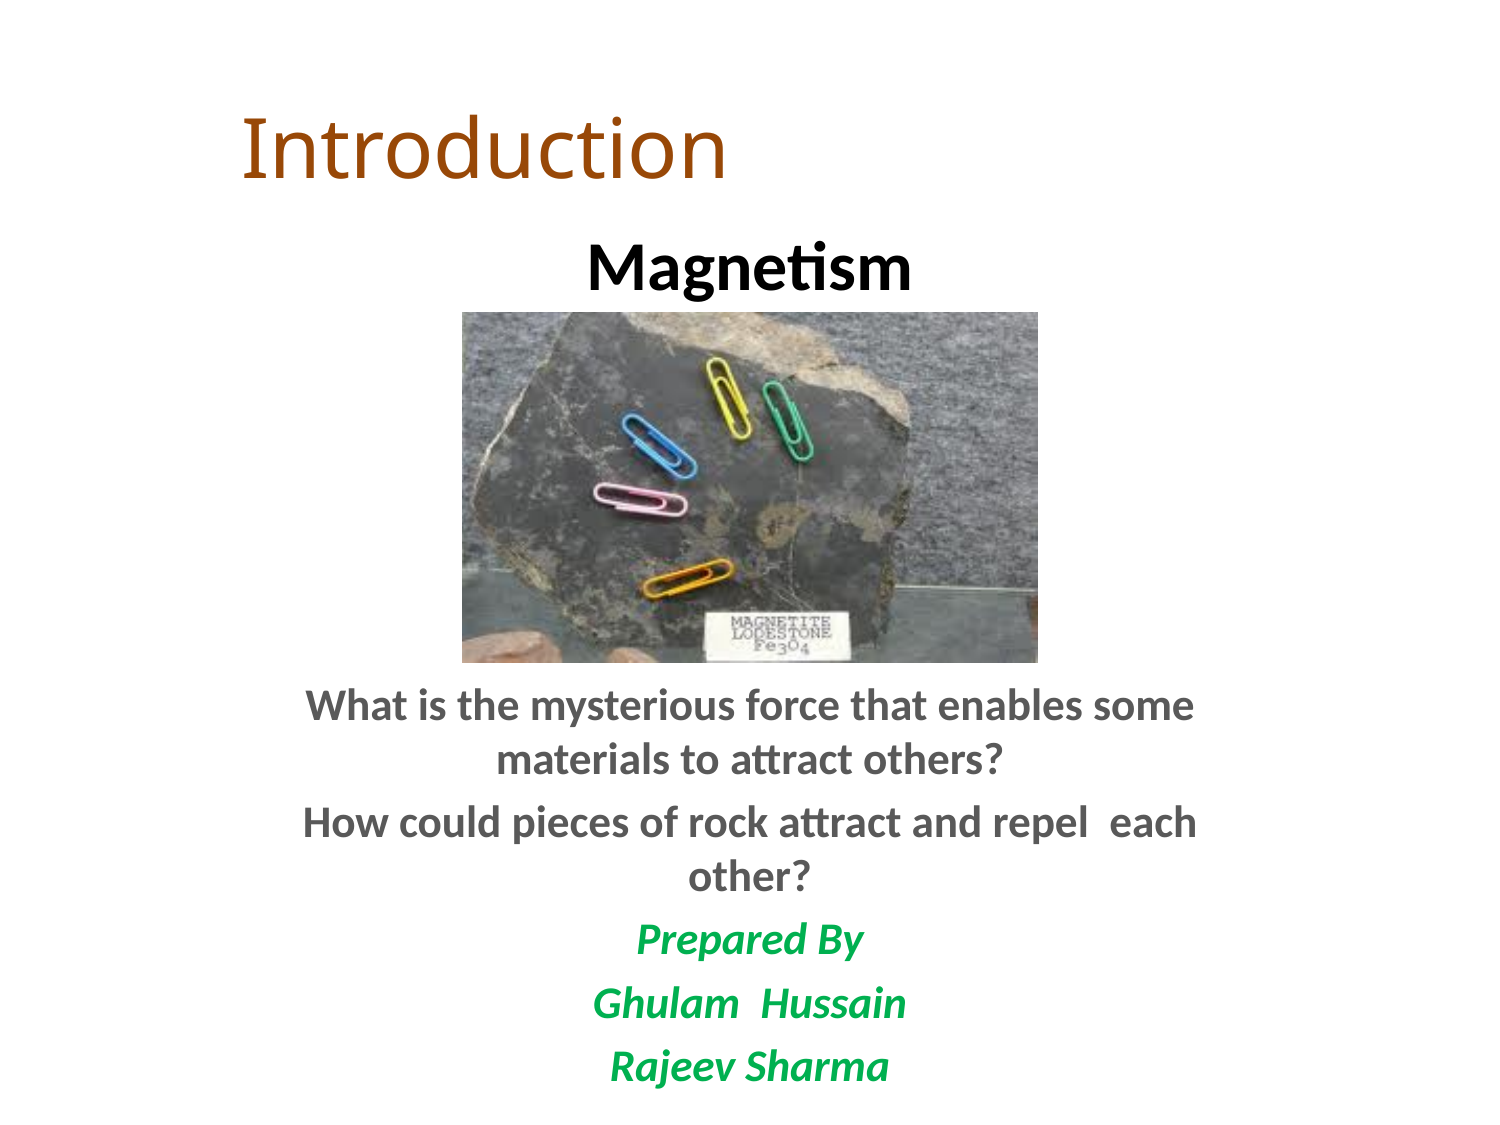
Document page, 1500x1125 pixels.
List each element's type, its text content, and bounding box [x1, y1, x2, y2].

picture [462, 312, 1038, 663]
subtitle What is the mysterious force that enables some materials to attract others? How could pieces of rock attract and repel each other? Prepared By Ghulam Hussain Rajeev Sharma [225, 537, 1275, 1100]
title Magnetism [112, 212, 1388, 313]
text_box Introduction [226, 87, 745, 203]
